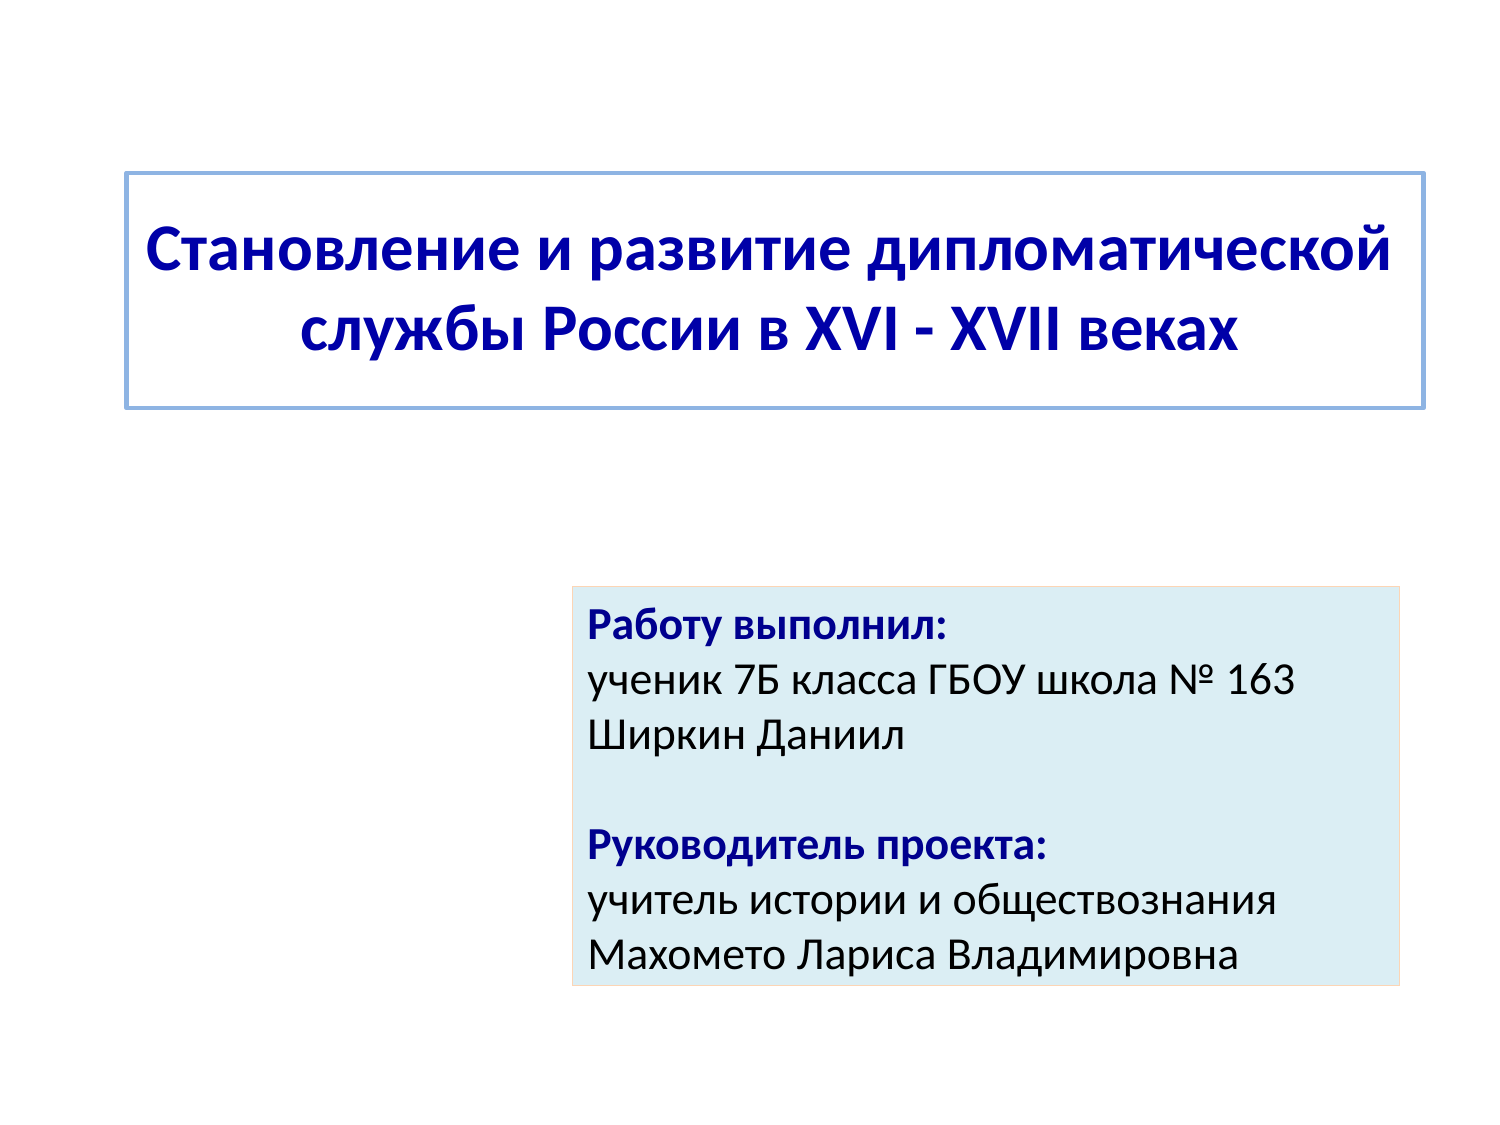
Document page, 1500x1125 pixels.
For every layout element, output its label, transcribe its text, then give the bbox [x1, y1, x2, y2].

text_box [124, 171, 1426, 410]
text_box Становление и развитие дипломатической службы России в XVI - XVII веках [126, 196, 1414, 371]
text_box Работу выполнил: ученик 7Б класса ГБОУ школа № 163 Ширкин Даниил Руководитель проекта: учитель истории и обществознания Махомето Лариса Владимировна [572, 586, 1400, 986]
